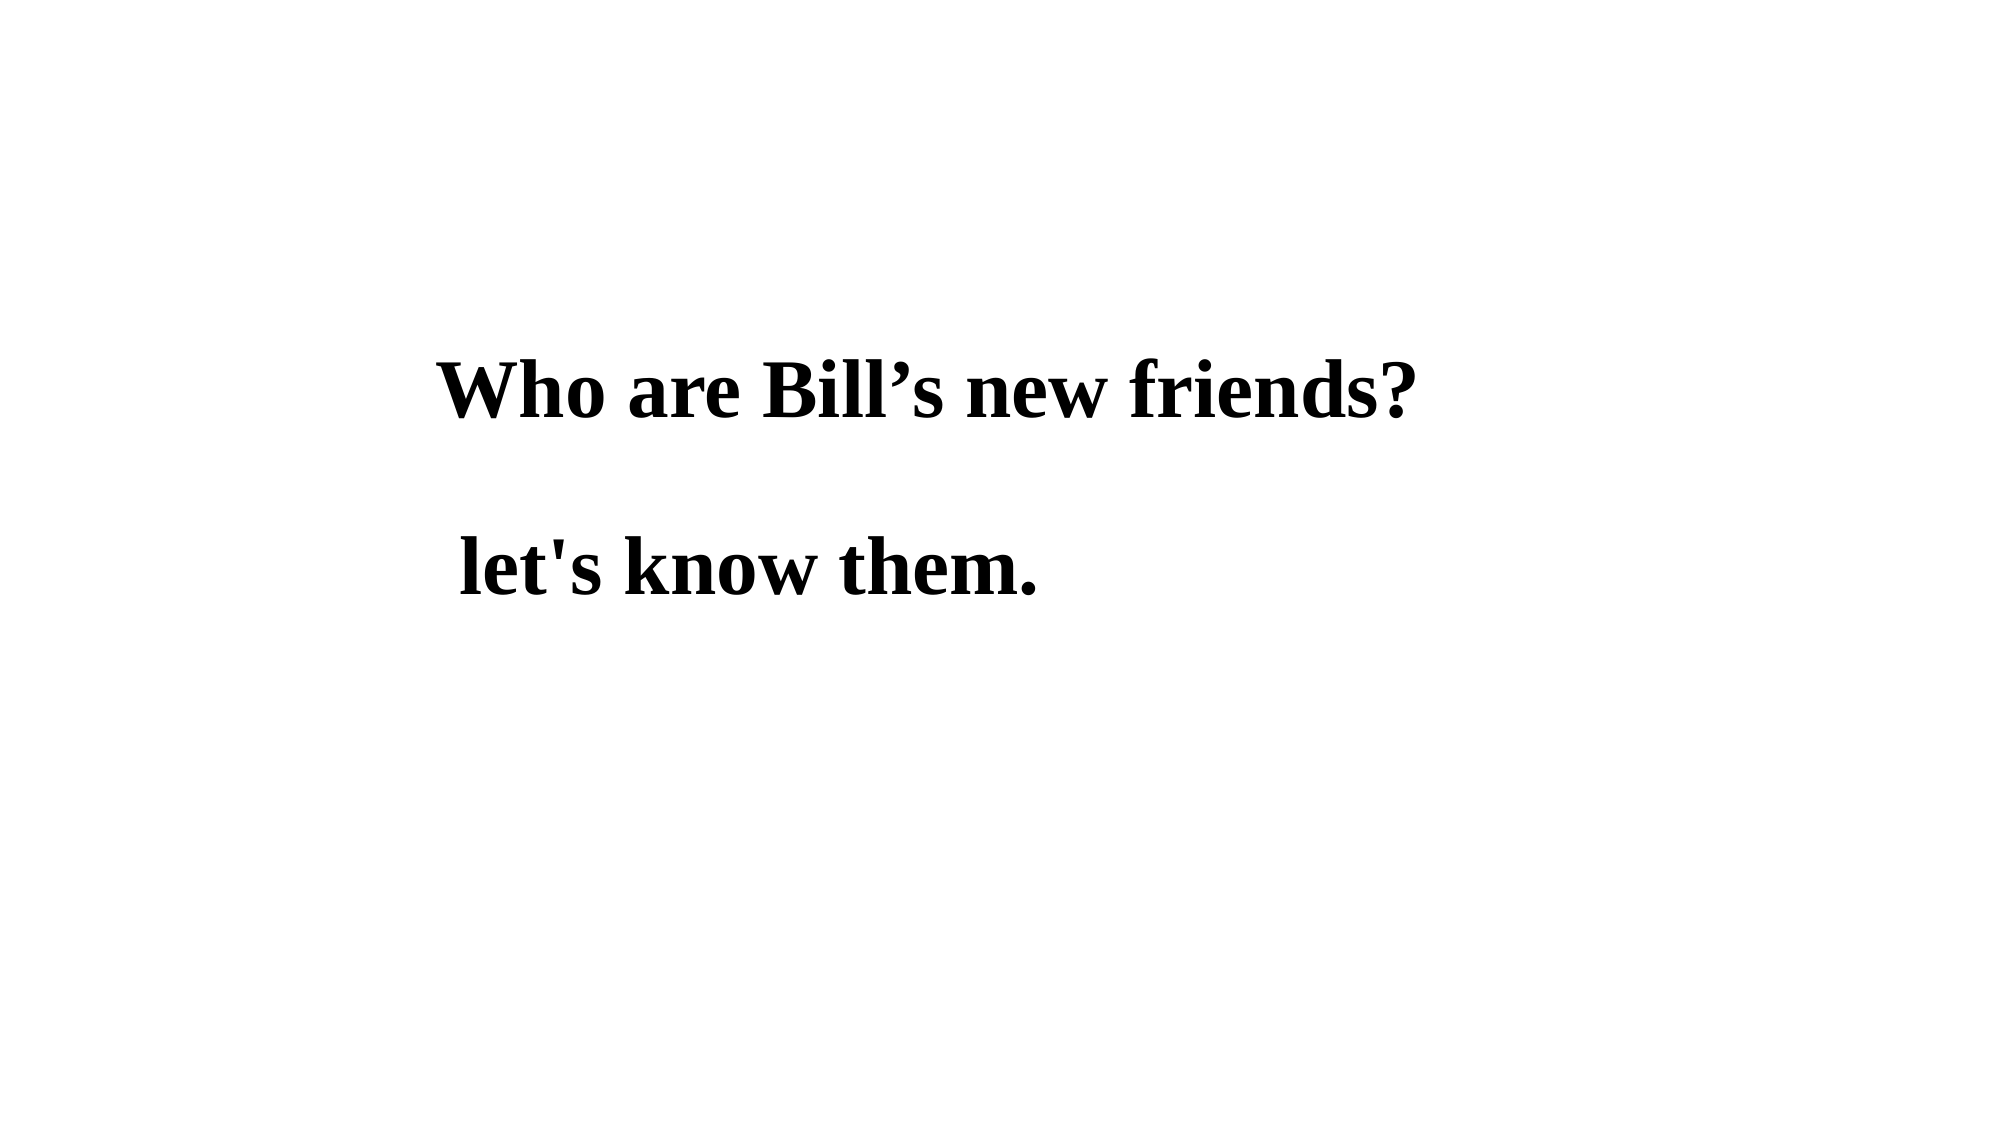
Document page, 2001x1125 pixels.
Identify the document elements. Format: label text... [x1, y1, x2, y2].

text_box Who are Bill’s new friends? [421, 326, 1437, 441]
text_box let's know them. [444, 503, 1056, 619]
